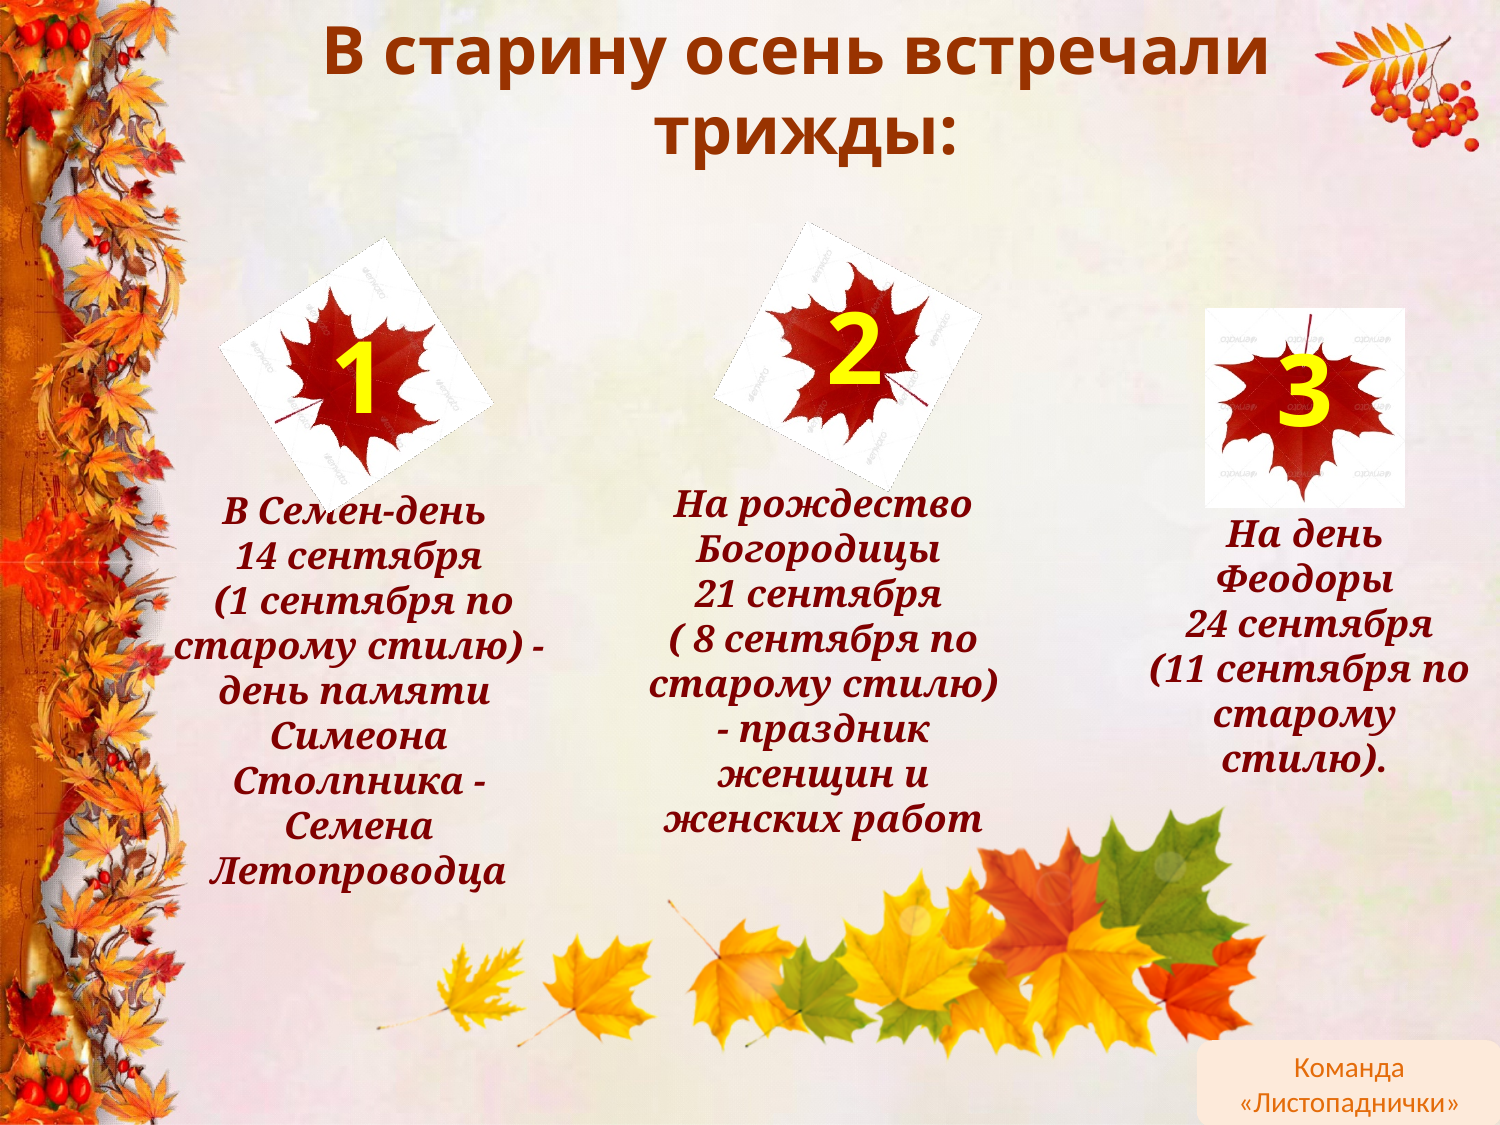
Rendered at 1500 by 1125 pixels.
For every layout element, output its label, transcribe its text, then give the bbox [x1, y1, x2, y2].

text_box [1204, 308, 1405, 508]
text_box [747, 256, 947, 457]
text_box В Семен-день 14 сентября (1 сентября по старому стилю) - день памяти Симеона Столпника - Семена Летопроводца [140, 479, 578, 900]
text_box В старину осень встречали трижды: [253, 0, 1341, 175]
text_box Команда «Листопаднички» [1324, 1040, 1500, 1125]
text_box На день Феодоры 24 сентября (11 сентября по старому стилю). [1119, 502, 1491, 788]
text_box На рождество Богородицы 21 сентября ( 8 сентября по старому стилю) - праздник женщин и женских работ [628, 472, 1019, 744]
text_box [256, 274, 456, 475]
picture [0, 0, 1500, 1125]
